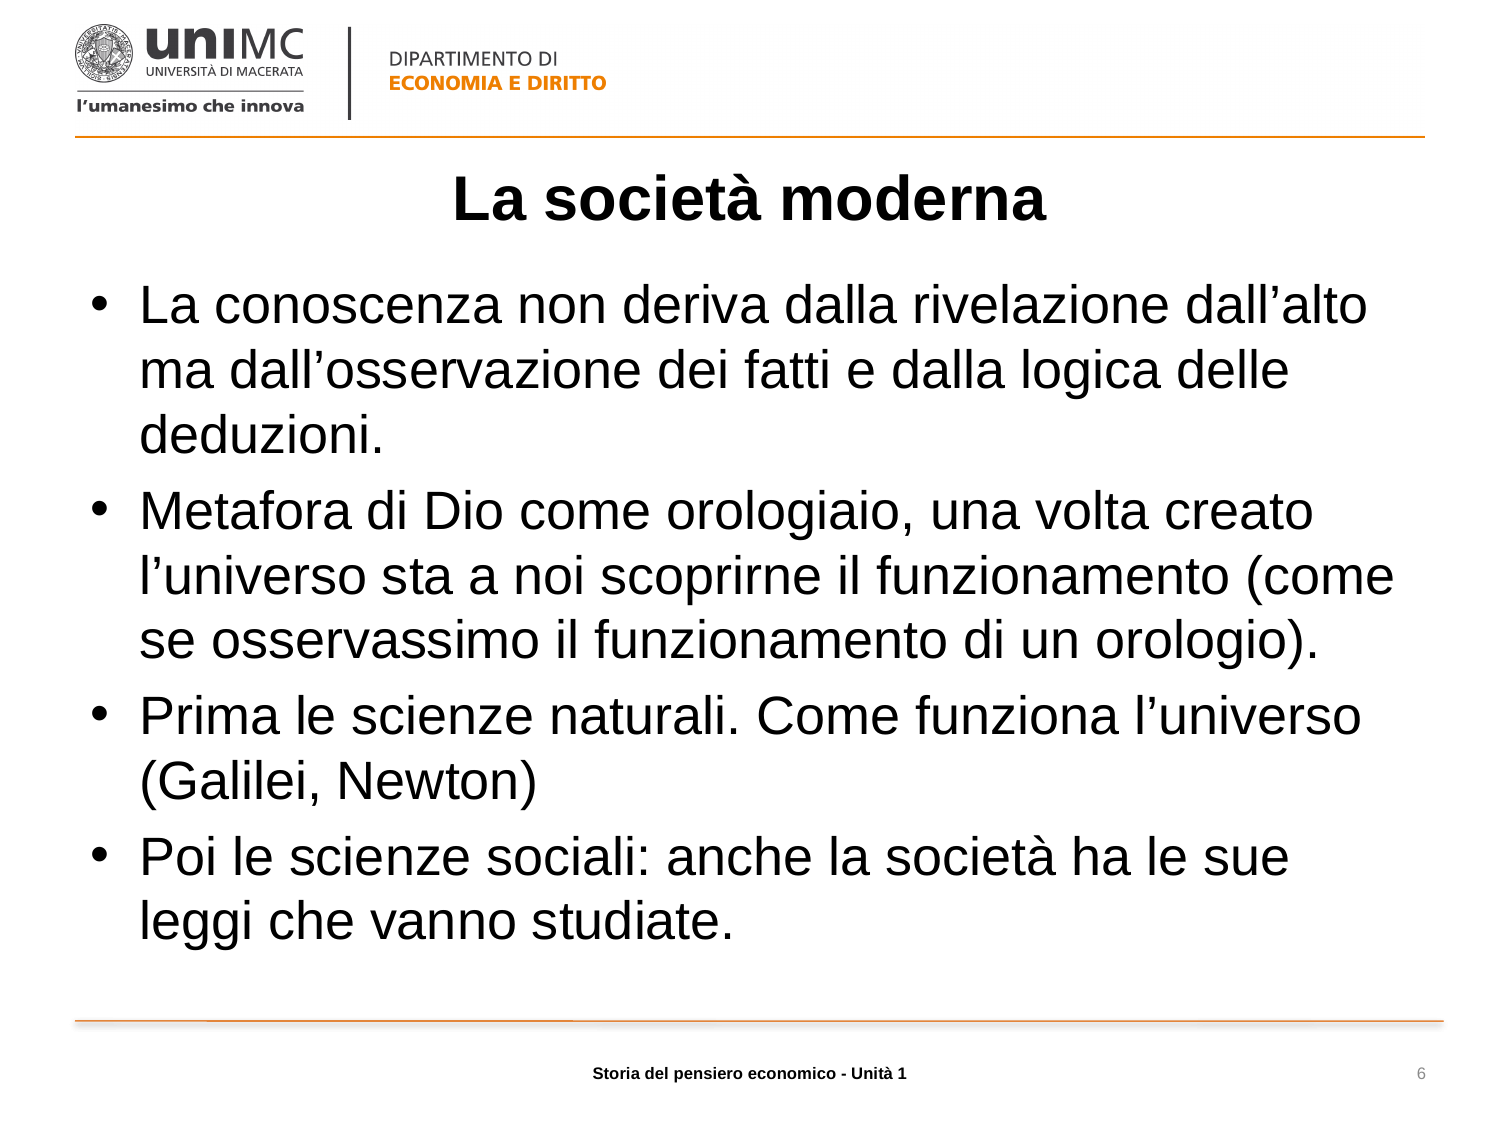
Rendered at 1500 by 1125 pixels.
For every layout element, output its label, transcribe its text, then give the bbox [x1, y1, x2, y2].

footer Storia del pensiero economico - Unità 1 [512, 1042, 988, 1103]
list La conoscenza non deriva dalla rivelazione dall’alto ma dall’osservazione dei fatti e dalla logica delle deduzioni. Metafora di Dio come orologiaio, una volta creato l’universo sta a noi scoprirne il funzionamento (come se osservassimo il funzionamento di un orologio). Prima le scienze naturali. Come funziona l’universo (Galilei, Newton) Poi le scienze sociali: anche la società ha le sue leggi che vanno studiate. [75, 262, 1425, 1005]
title La società moderna [75, 149, 1425, 241]
slide_number 6 [1091, 1042, 1442, 1103]
picture [75, 24, 1425, 138]
